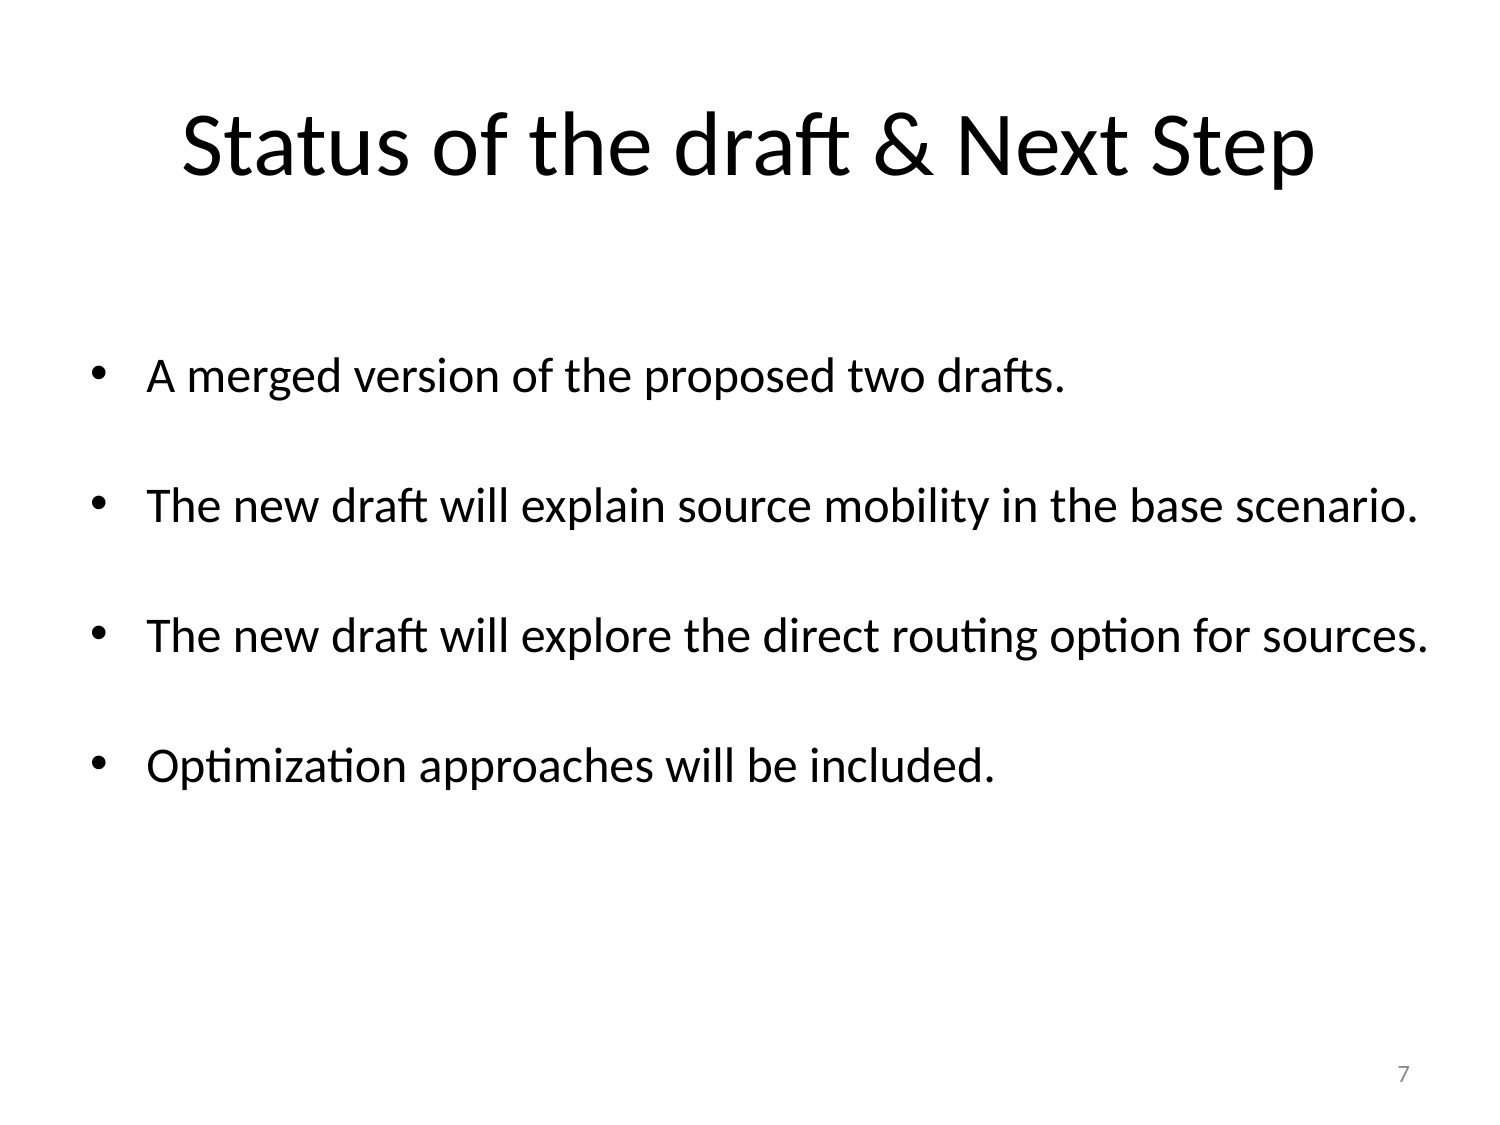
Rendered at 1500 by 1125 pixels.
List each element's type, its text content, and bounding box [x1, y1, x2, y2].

list A merged version of the proposed two drafts. The new draft will explain source mobility in the base scenario. The new draft will explore the direct routing option for sources. Optimization approaches will be included. [74, 274, 1488, 1018]
slide_number 7 [1074, 1042, 1425, 1103]
title Status of the draft & Next Step [74, 44, 1426, 233]
